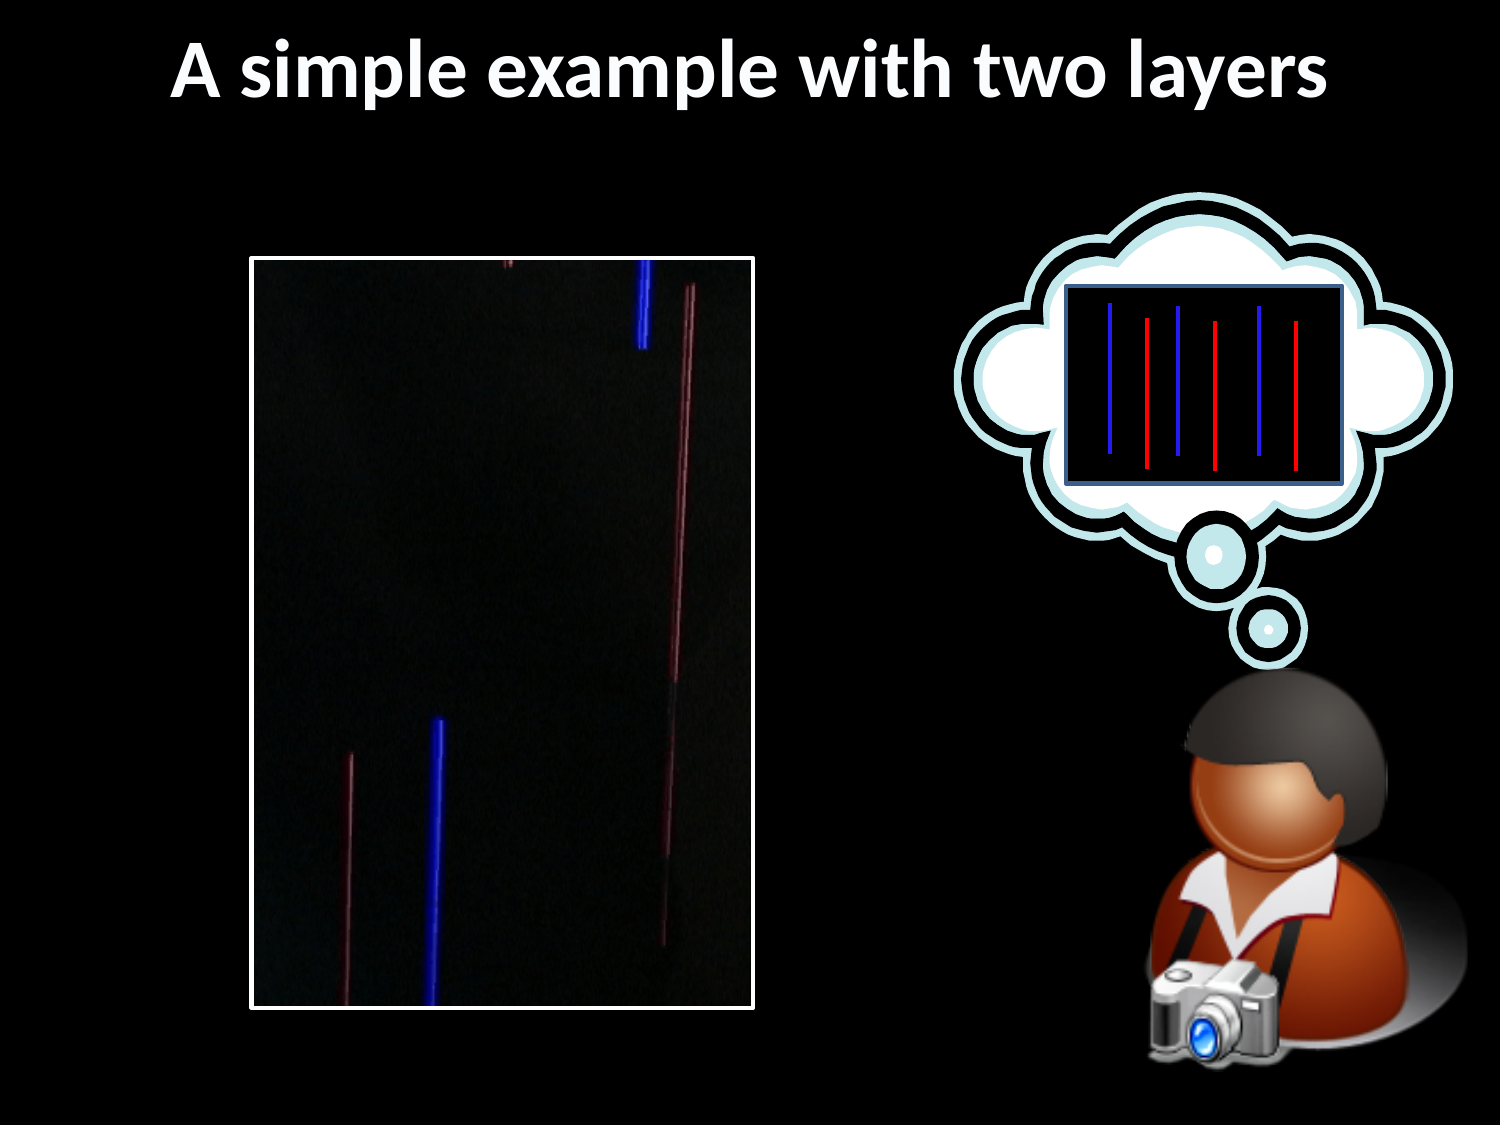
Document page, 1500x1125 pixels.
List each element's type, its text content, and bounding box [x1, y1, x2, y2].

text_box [1109, 303, 1297, 472]
picture [951, 189, 1500, 1073]
title A simple example with two layers [0, 0, 1500, 129]
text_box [251, 257, 754, 1009]
